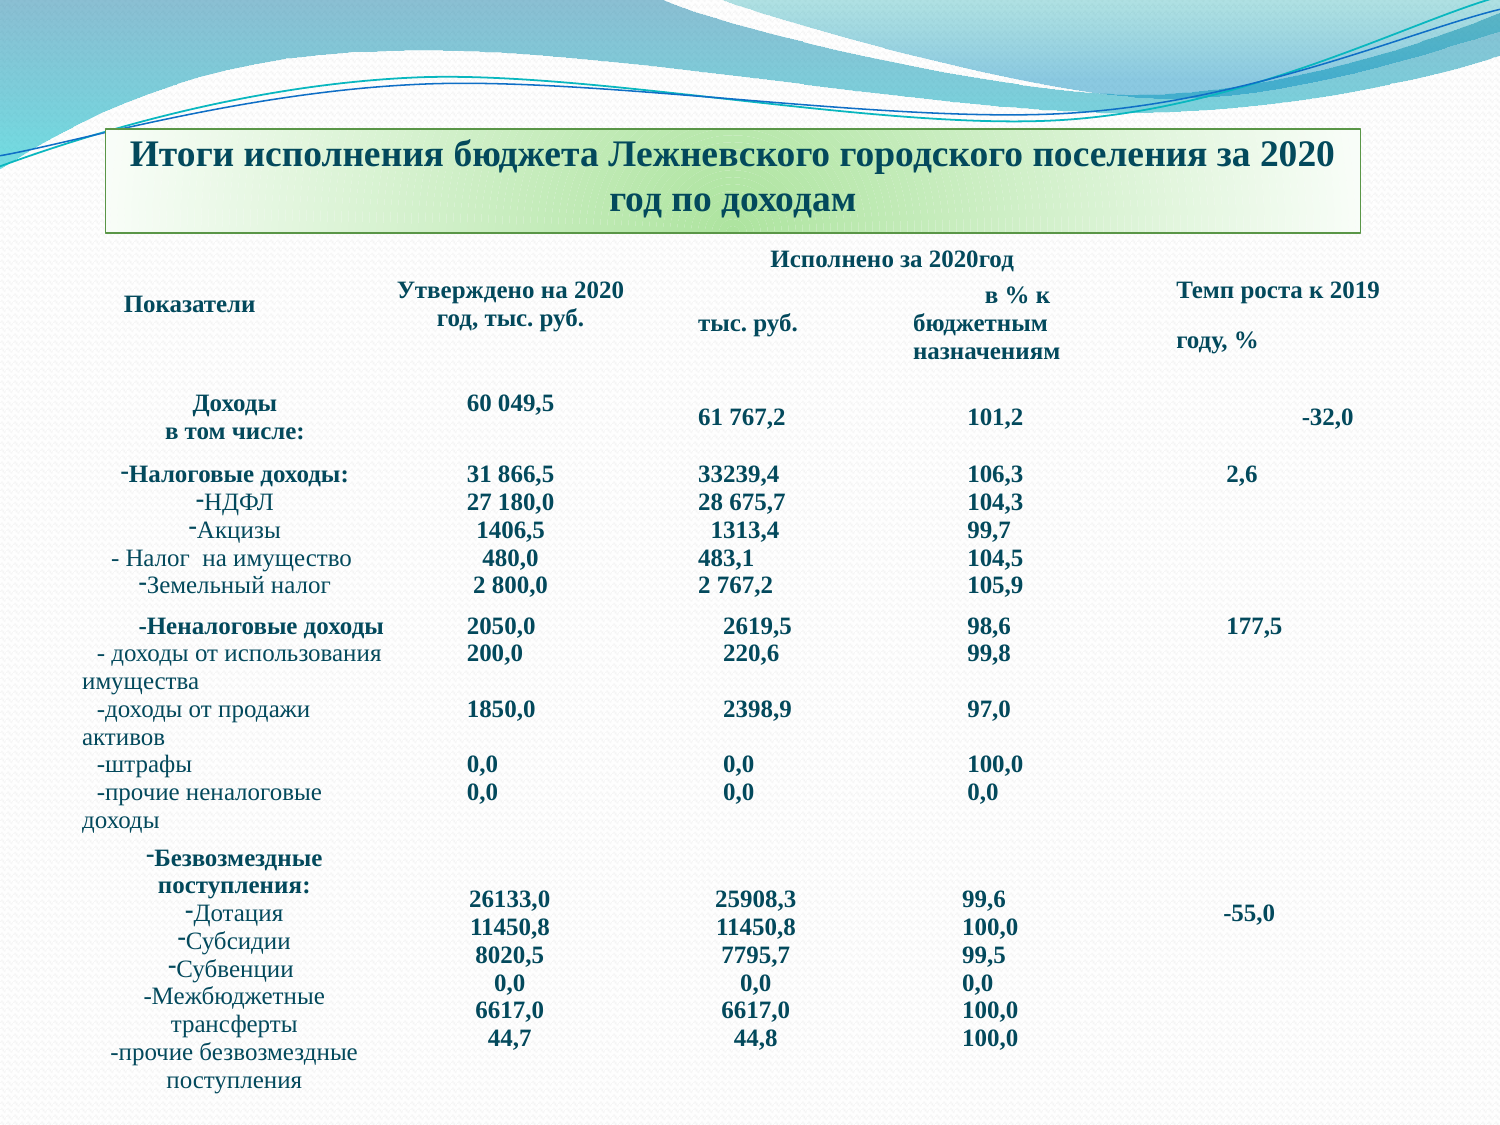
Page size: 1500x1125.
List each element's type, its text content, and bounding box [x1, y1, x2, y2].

table_cell 2,6 [1151, 461, 1430, 599]
table_header 26133,0 11450,8 8020,5 0,0 6617,0 44,7 [387, 844, 633, 1094]
table_cell Налоговые доходы: НДФЛ Акцизы - Налог на имущество Земельный налог [82, 461, 388, 599]
table_cell 101,2 [884, 373, 1151, 461]
table_cell 2619,5 220,6 2398,9 0,0 0,0 [634, 599, 884, 844]
table_cell 60 049,5 [388, 373, 634, 461]
table_header Безвозмездные поступления: Дотация Субсидии Субвенции -Межбюджетные трансферты -прочие безвозмездные поступления [82, 844, 387, 1094]
table_cell -Неналоговые доходы - доходы от использования имущества -доходы от продажи активов -штрафы -прочие неналоговые доходы [82, 599, 388, 844]
table_header 99,6 100,0 99,5 0,0 100,0 100,0 [879, 844, 1148, 1094]
table_cell 106,3 104,3 99,7 104,5 105,9 [884, 461, 1151, 599]
table_header Утверждено на 2020 год, тыс. руб. [388, 234, 634, 373]
table_cell 98,6 99,8 97,0 100,0 0,0 [884, 599, 1151, 844]
table_cell тыс. руб. [634, 273, 884, 373]
table_cell 177,5 [1151, 599, 1430, 844]
table_cell 31 866,5 27 180,0 1406,5 480,0 2 800,0 [388, 461, 634, 599]
table_header Показатели [82, 234, 388, 373]
table_cell в % к бюджетным назначениям [884, 273, 1151, 373]
table_cell 61 767,2 [634, 373, 884, 461]
text_box Итоги исполнения бюджета Лежневского городского поселения за 2020 год по доходам [105, 128, 1361, 234]
table_cell Доходы в том числе: [82, 373, 388, 461]
table_header 25908,3 11450,8 7795,7 0,0 6617,0 44,8 [633, 844, 879, 1094]
table_header Исполнено за 2020год [634, 234, 1151, 273]
table_cell 2050,0 200,0 1850,0 0,0 0,0 [388, 599, 634, 844]
table_cell 33239,4 28 675,7 1313,4 483,1 2 767,2 [634, 461, 884, 599]
table_header Темп роста к 2019 году, % [1151, 234, 1430, 373]
table_cell -32,0 [1151, 373, 1430, 461]
table_header -55,0 [1148, 844, 1430, 1094]
